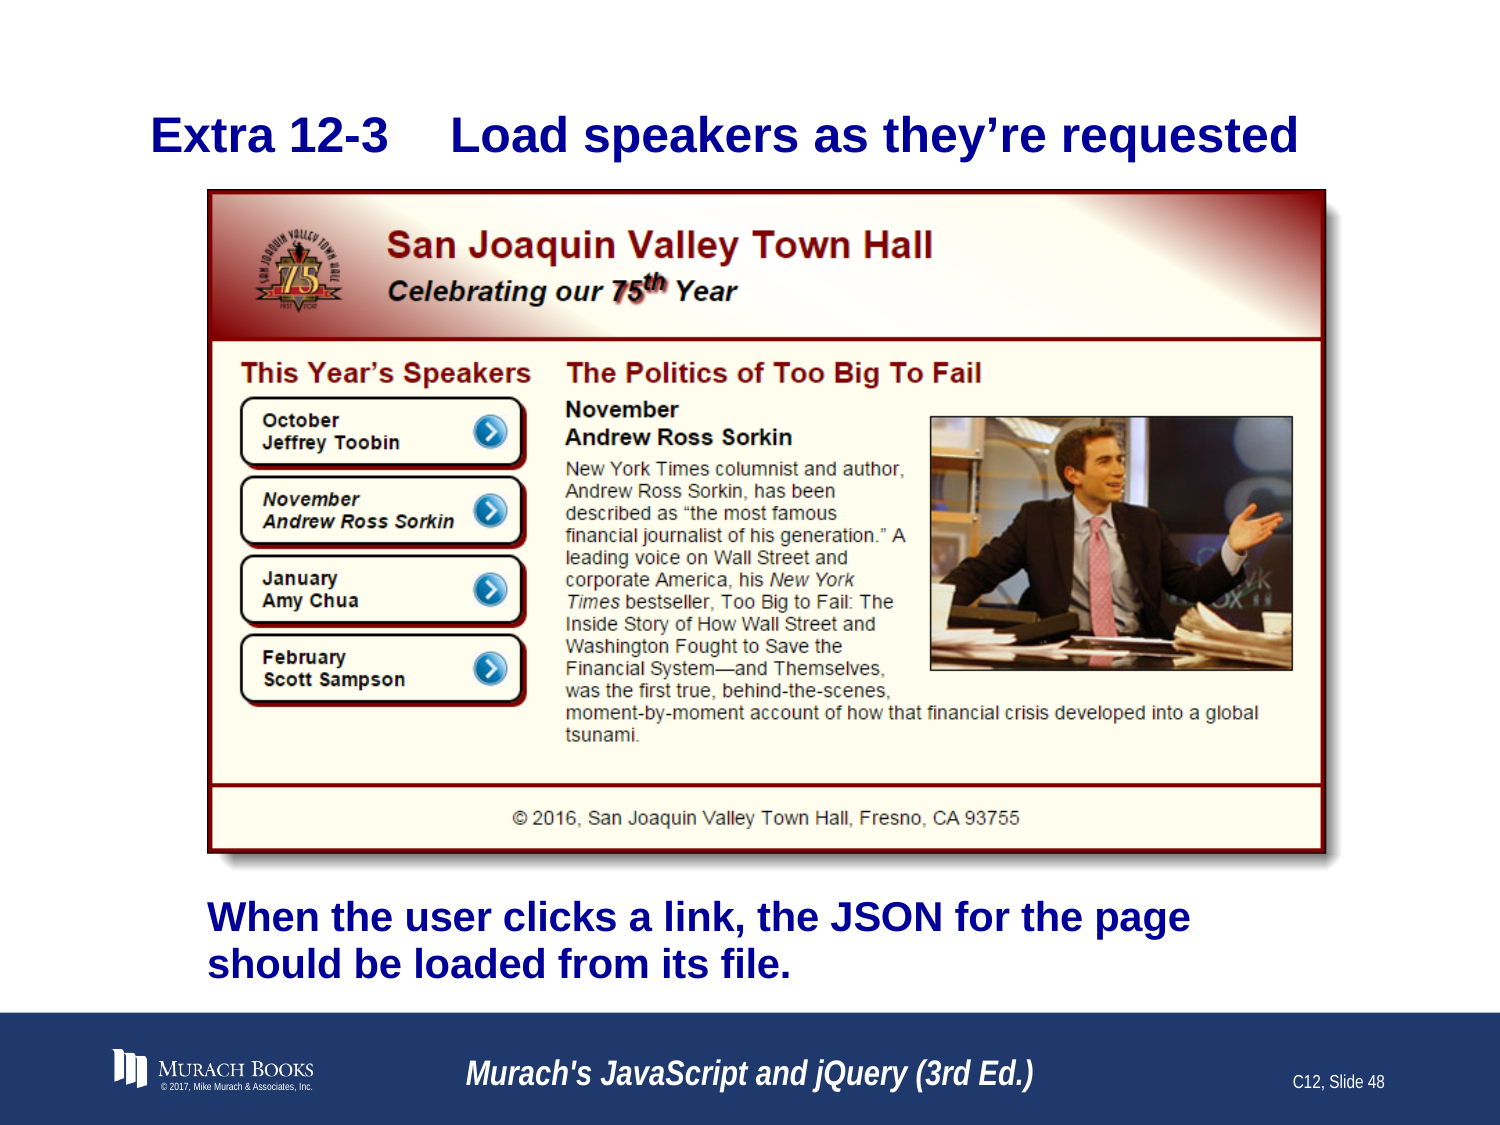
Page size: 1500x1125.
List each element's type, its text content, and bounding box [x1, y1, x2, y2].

slide_number C12, Slide 48 [1087, 1025, 1400, 1100]
slide_number Murach's JavaScript and jQuery (3rd Ed.) [463, 1025, 1050, 1100]
title Extra 12-3 Load speakers as they’re requested [150, 102, 1350, 164]
footer © 2017, Mike Murach & Associates, Inc. [12, 1025, 463, 1100]
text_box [149, 188, 1350, 1001]
